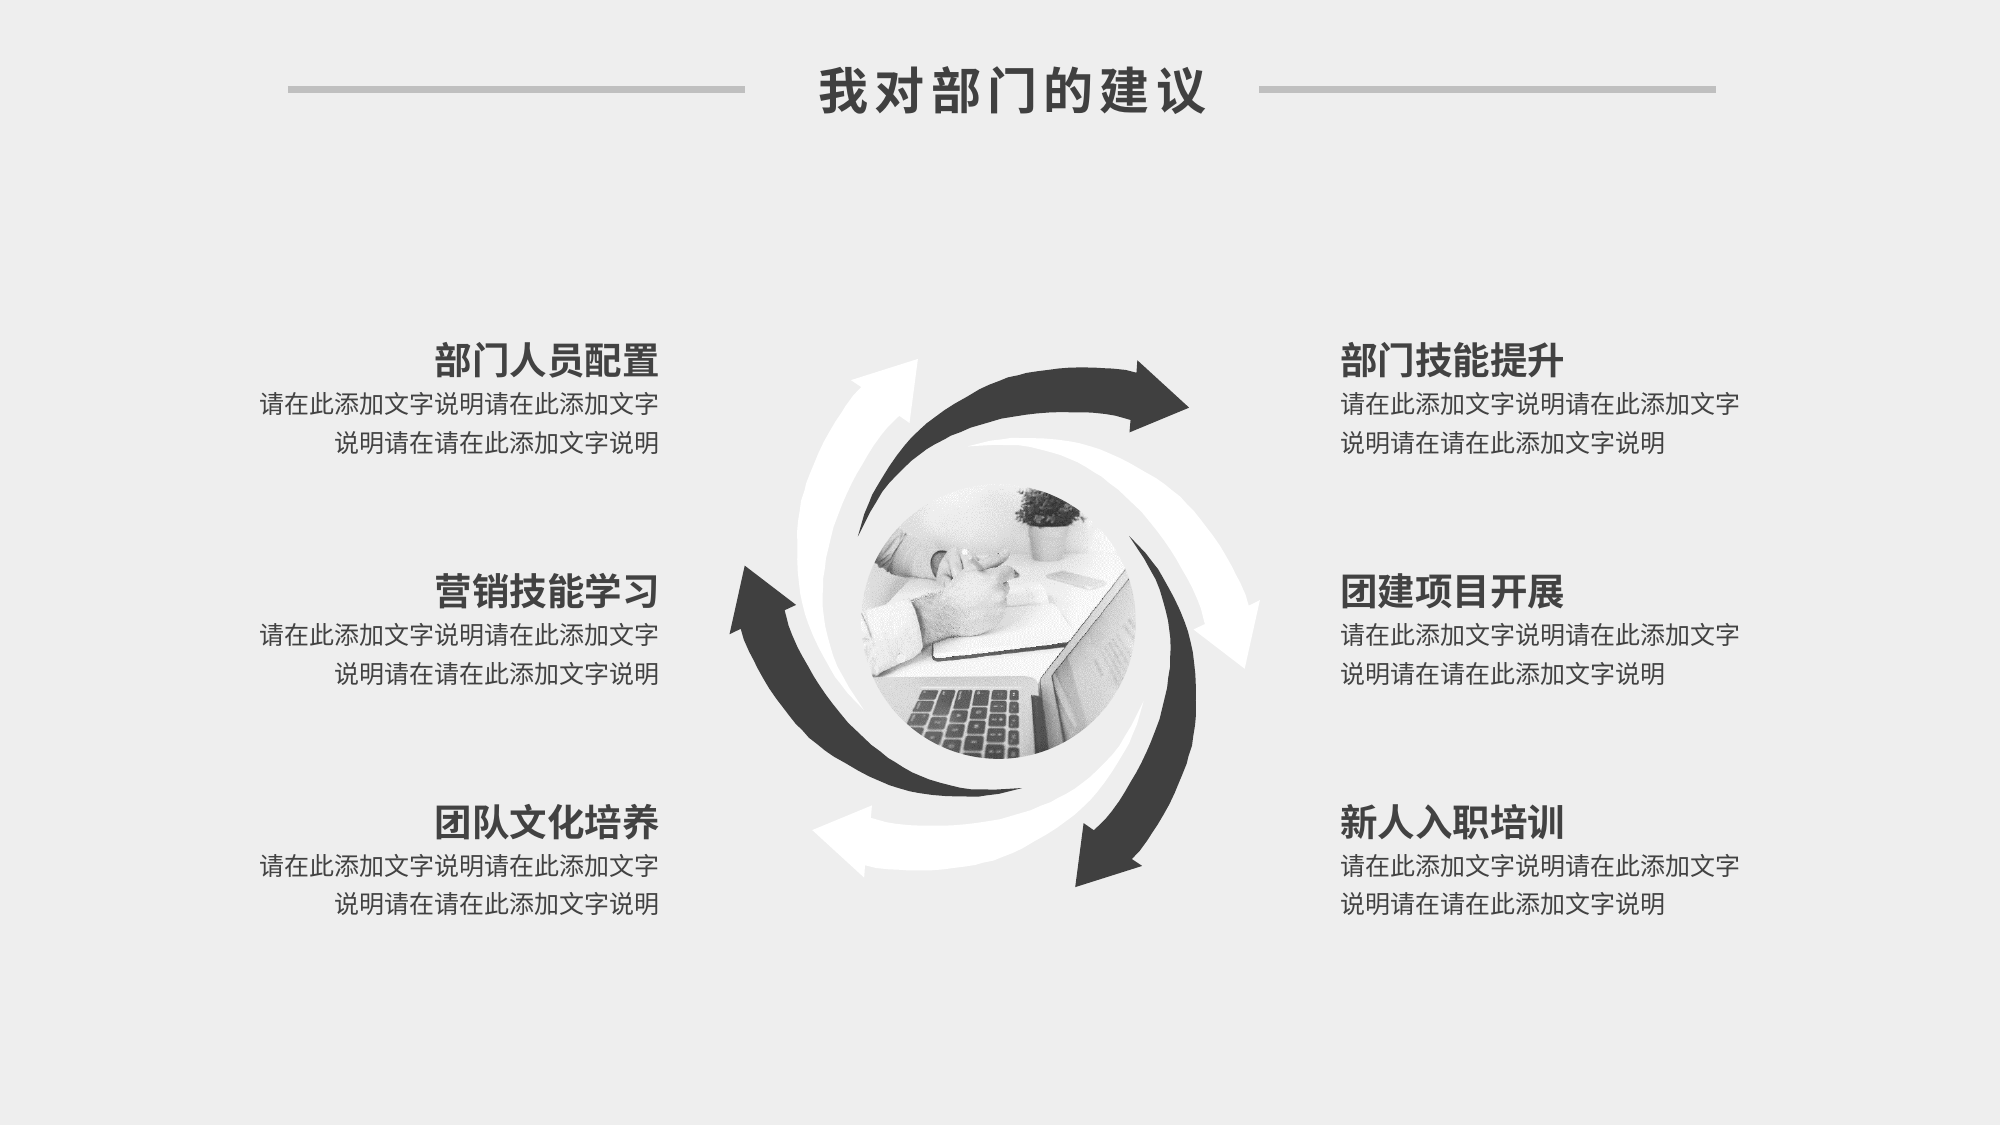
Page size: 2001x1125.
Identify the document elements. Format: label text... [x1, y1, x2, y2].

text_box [1325, 778, 1779, 924]
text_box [221, 316, 675, 463]
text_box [221, 778, 675, 924]
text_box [1325, 547, 1779, 693]
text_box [760, 309, 1243, 934]
text_box 我对部门的建议 [752, 51, 1273, 127]
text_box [221, 547, 675, 693]
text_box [1325, 316, 1779, 463]
